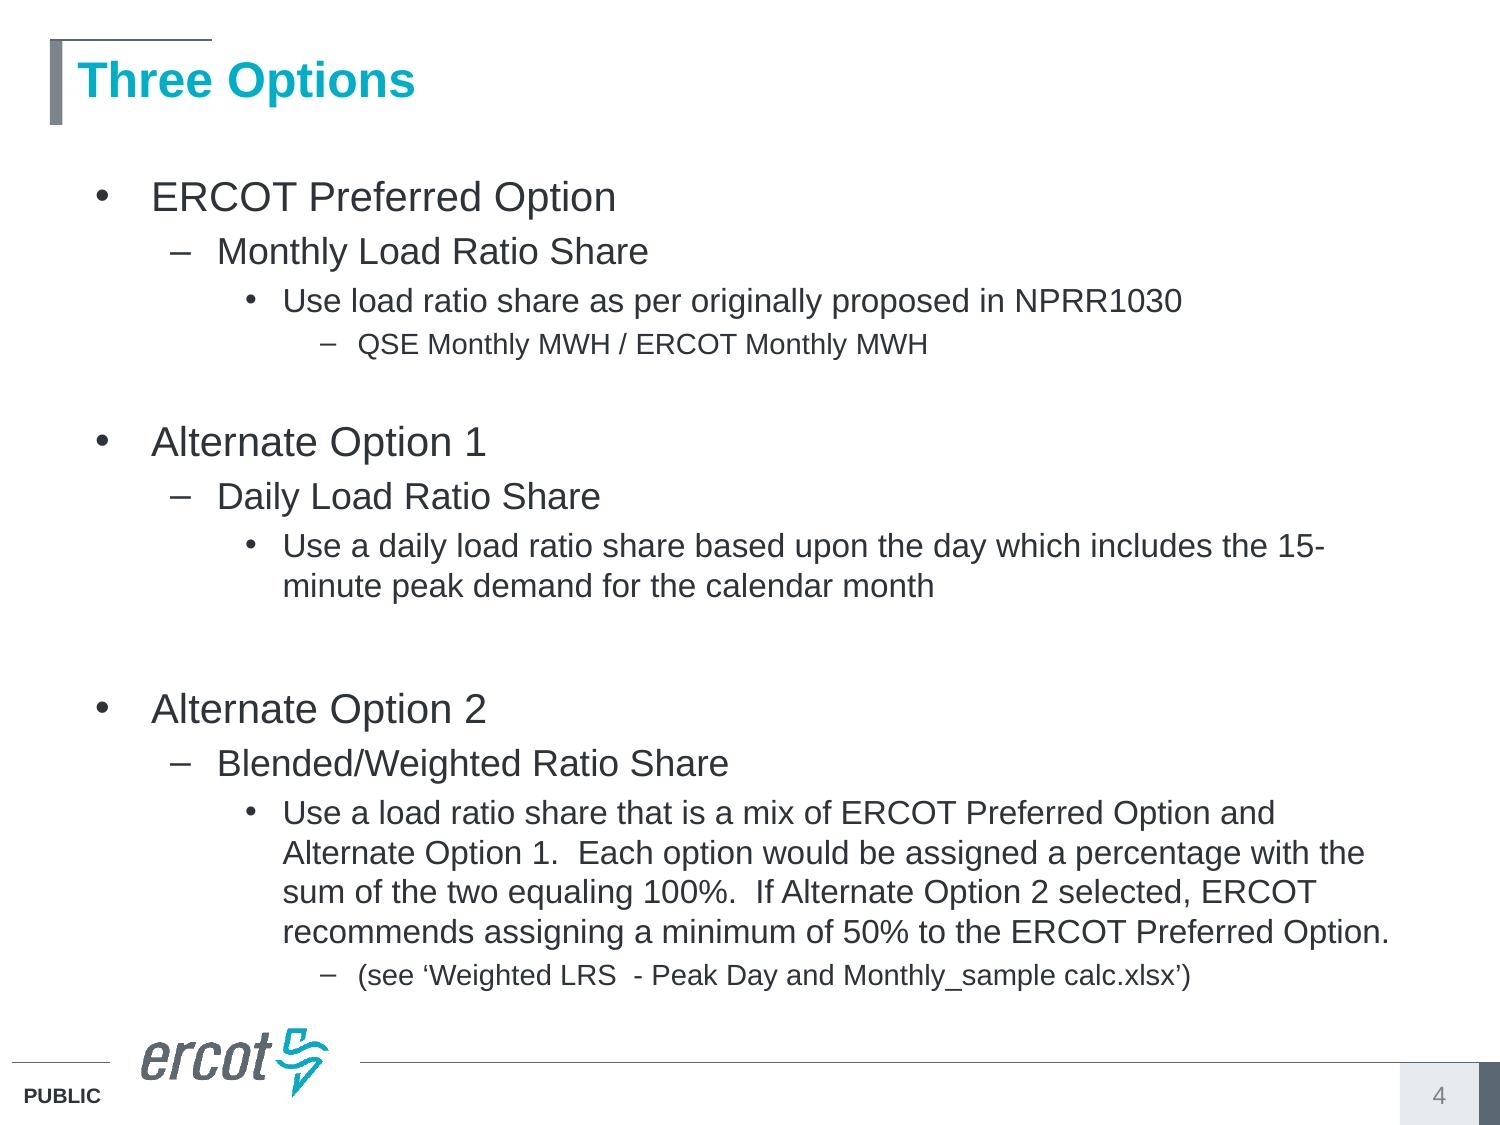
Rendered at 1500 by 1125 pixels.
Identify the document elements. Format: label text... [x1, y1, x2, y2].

title Three Options [62, 39, 1450, 125]
slide_number 4 [1400, 1076, 1480, 1113]
picture [137, 1054, 332, 1100]
list ERCOT Preferred Option Monthly Load Ratio Share Use load ratio share as per originally proposed in NPRR1030 QSE Monthly MWH / ERCOT Monthly MWH Alternate Option 1 Daily Load Ratio Share Use a daily load ratio share based upon the day which includes the 15-minute peak demand for the calendar month Alternate Option 2 Blended/Weighted Ratio Share Use a load ratio share that is a mix of ERCOT Preferred Option and Alternate Option 1. Each option would be assigned a percentage with the sum of the two equaling 100%. If Alternate Option 2 selected, ERCOT recommends assigning a minimum of 50% to the ERCOT Preferred Option. (see ‘Weighted LRS - Peak Day and Monthly_sample calc.xlsx’) [50, 125, 1450, 1054]
